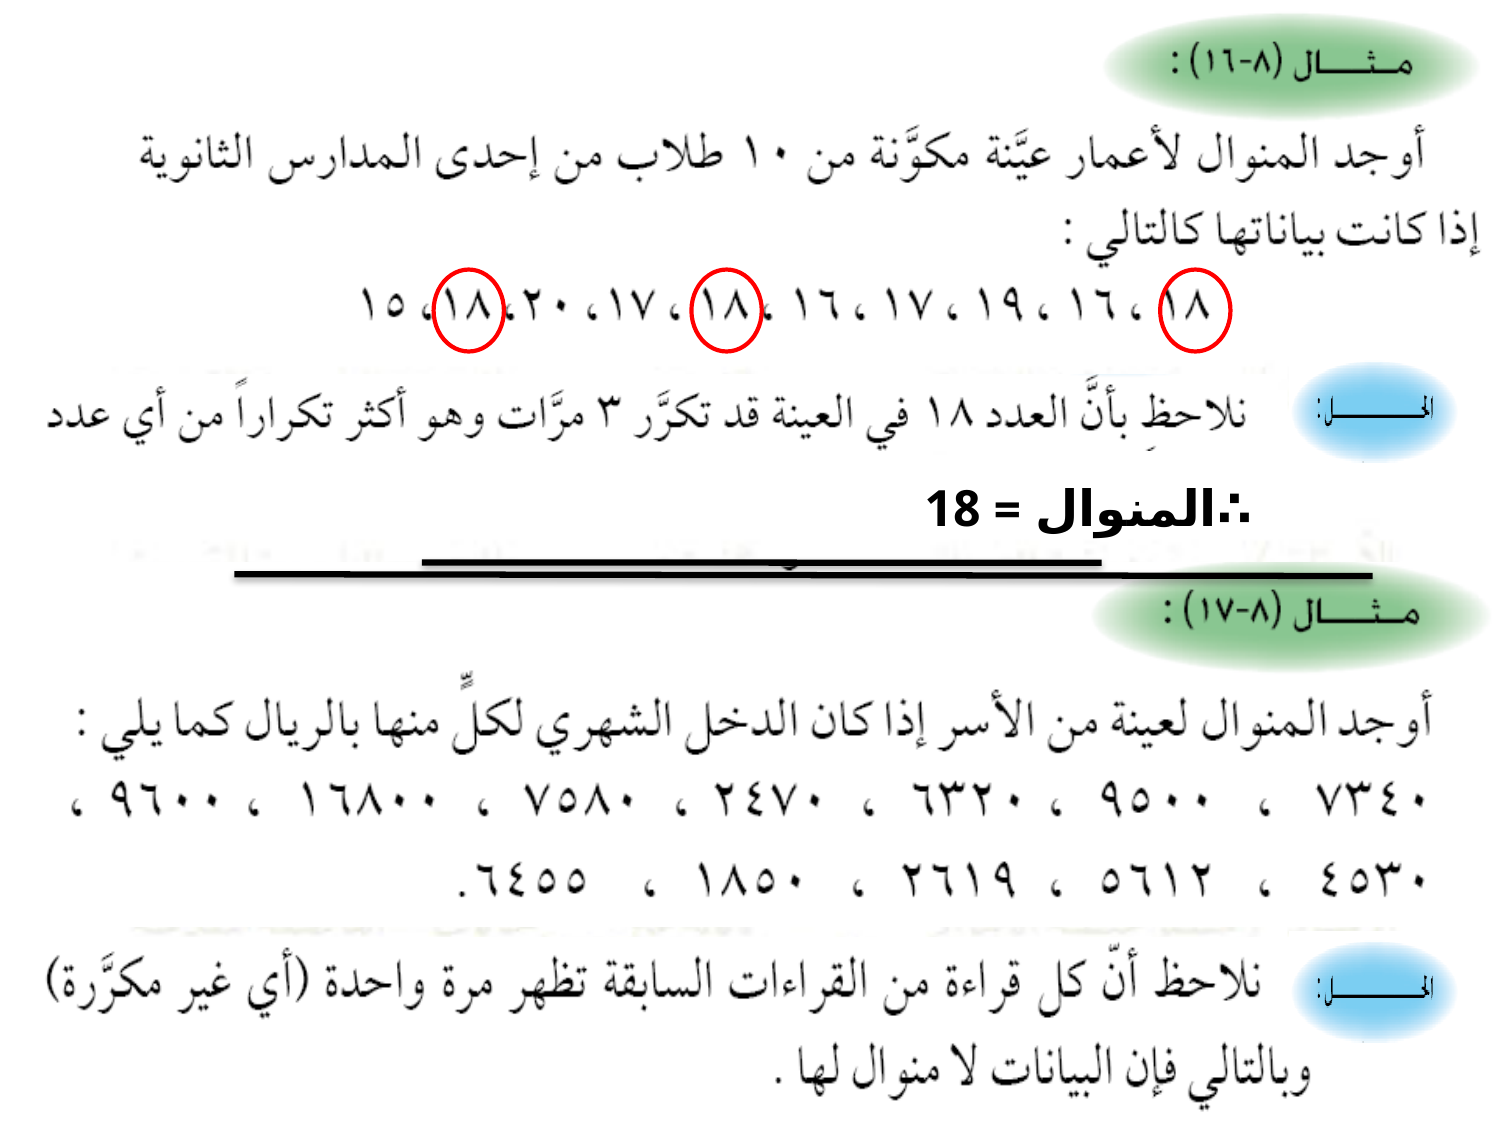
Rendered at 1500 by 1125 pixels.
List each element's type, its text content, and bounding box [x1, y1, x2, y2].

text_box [234, 573, 1373, 577]
picture [0, 0, 1500, 1125]
text_box ∴المنوال = 18 [843, 468, 1267, 544]
